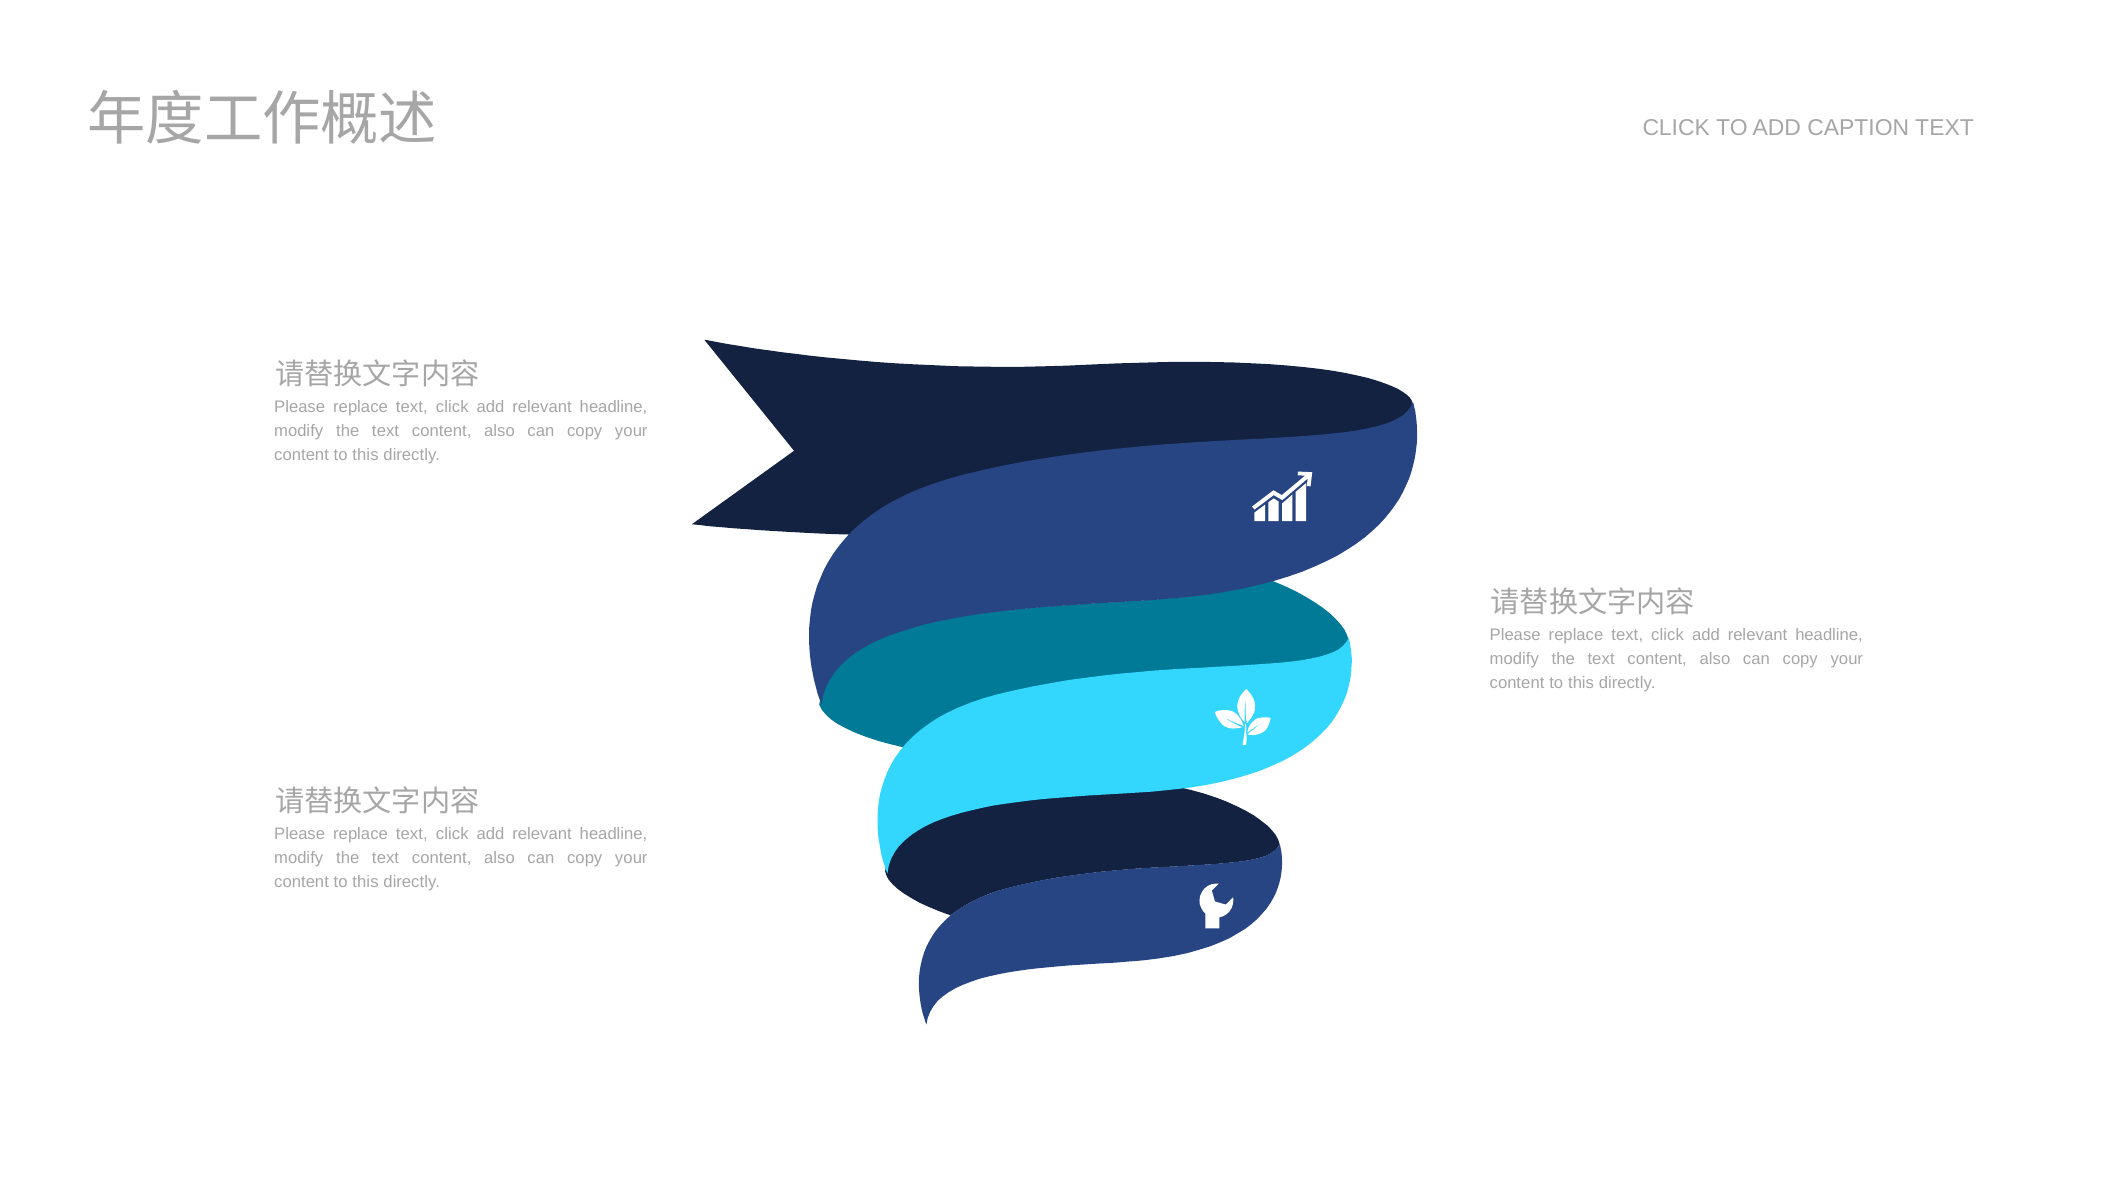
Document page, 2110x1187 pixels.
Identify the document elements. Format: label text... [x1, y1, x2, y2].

text_box Please replace text, click add relevant headline, modify the text content, also can copy your content to this directly. [259, 811, 663, 898]
text_box 请替换文字内容 [260, 340, 495, 398]
text_box Please replace text, click add relevant headline, modify the text content, also can copy your content to this directly. [1474, 612, 1879, 700]
text_box [1313, 637, 1352, 742]
text_box [819, 596, 1199, 747]
text_box 请替换文字内容 [260, 767, 495, 825]
text_box [691, 339, 1413, 535]
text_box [1199, 471, 1313, 929]
text_box [1313, 601, 1348, 657]
text_box [877, 667, 1199, 874]
text_box [809, 402, 1418, 705]
text_box 请替换文字内容 [1475, 569, 1711, 626]
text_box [87, 78, 2022, 153]
text_box Please replace text, click add relevant headline, modify the text content, also can copy your content to this directly. [259, 384, 663, 471]
text_box [885, 789, 1199, 915]
text_box [918, 864, 1245, 1025]
